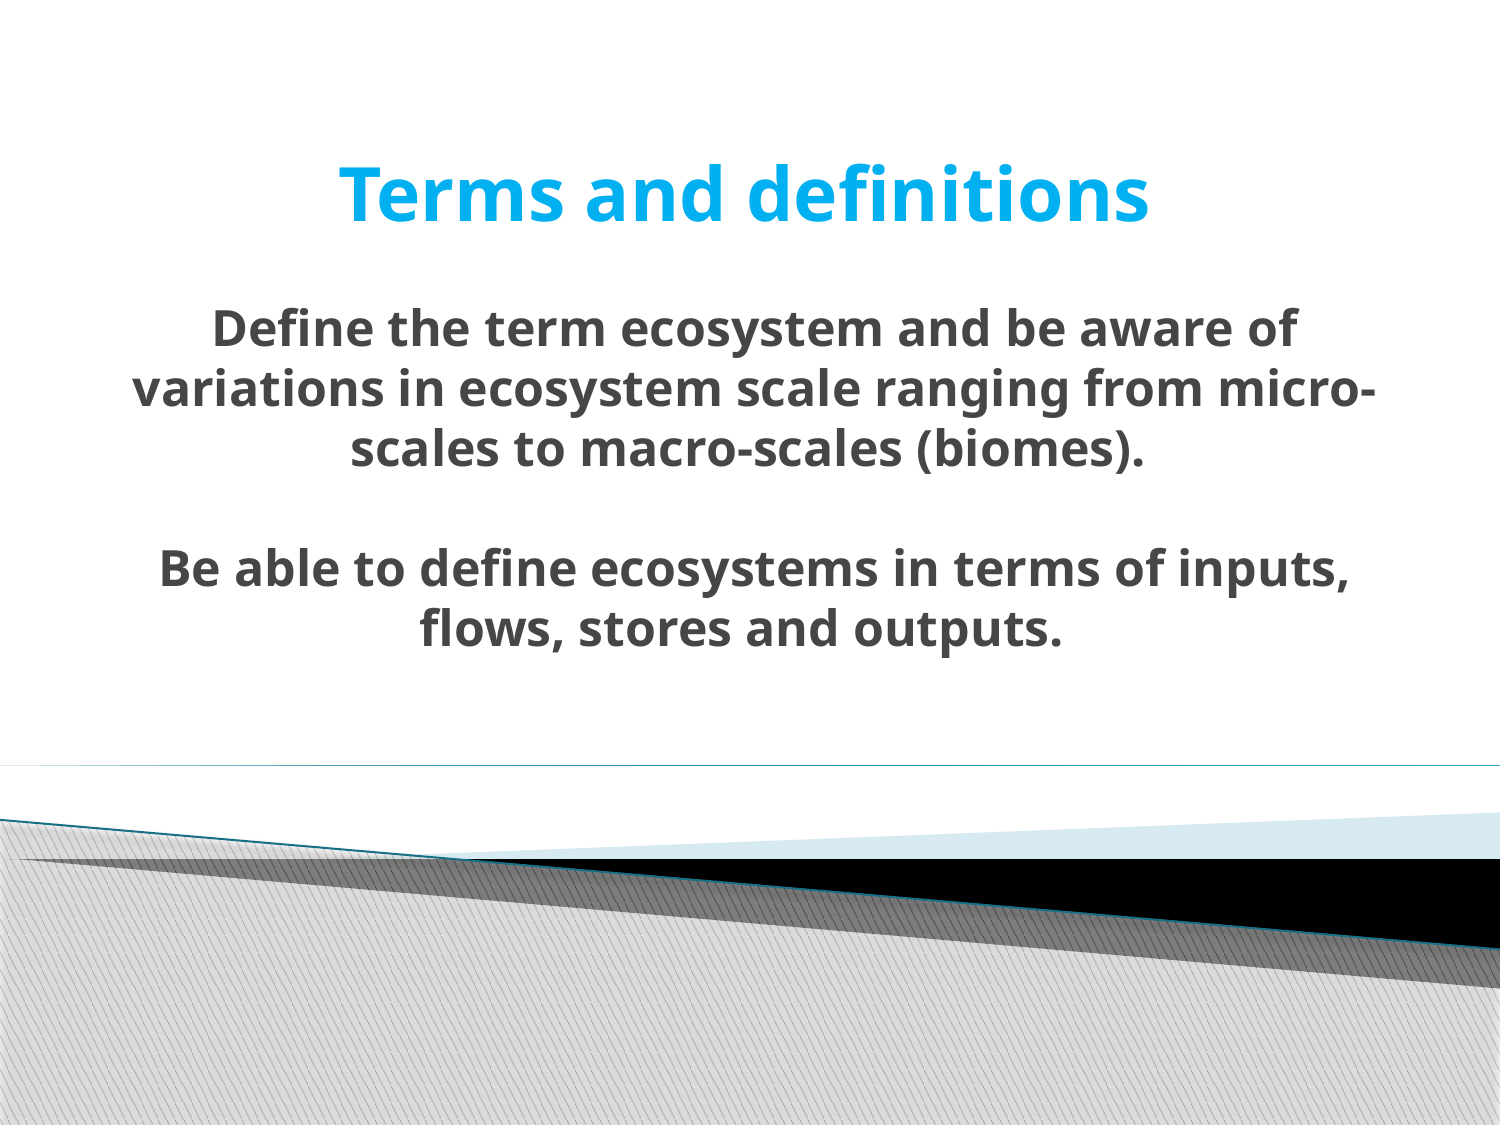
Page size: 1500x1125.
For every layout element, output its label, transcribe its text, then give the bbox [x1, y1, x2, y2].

title Terms and definitions Define the term ecosystem and be aware of variations in ecosystem scale ranging from micro-scales to macro-scales (biomes). Be able to define ecosystems in terms of inputs, flows, stores and outputs. [117, 363, 1393, 664]
picture [5, 859, 1500, 989]
